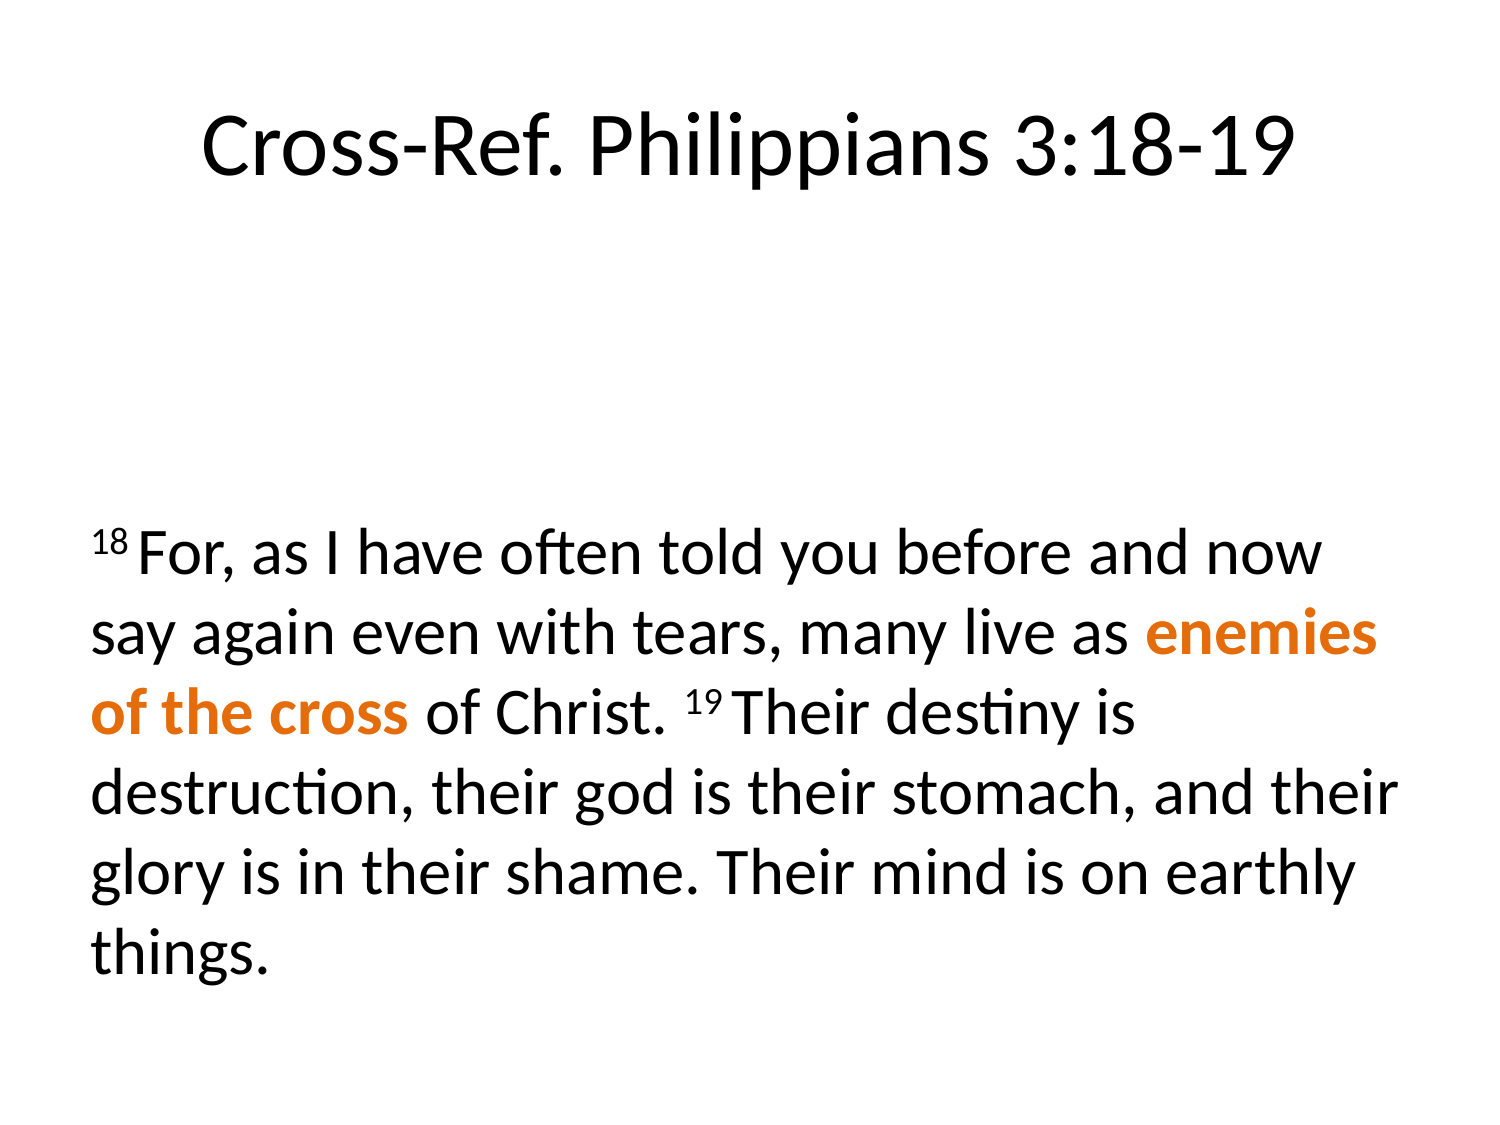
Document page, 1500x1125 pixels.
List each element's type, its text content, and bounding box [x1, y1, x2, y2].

title Cross-Ref. Philippians 3:18-19 [75, 45, 1425, 233]
list 18 For, as I have often told you before and now say again even with tears, many live as enemies of the cross of Christ. 19 Their destiny is destruction, their god is their stomach, and their glory is in their shame. Their mind is on earthly things. [75, 262, 1425, 1005]
